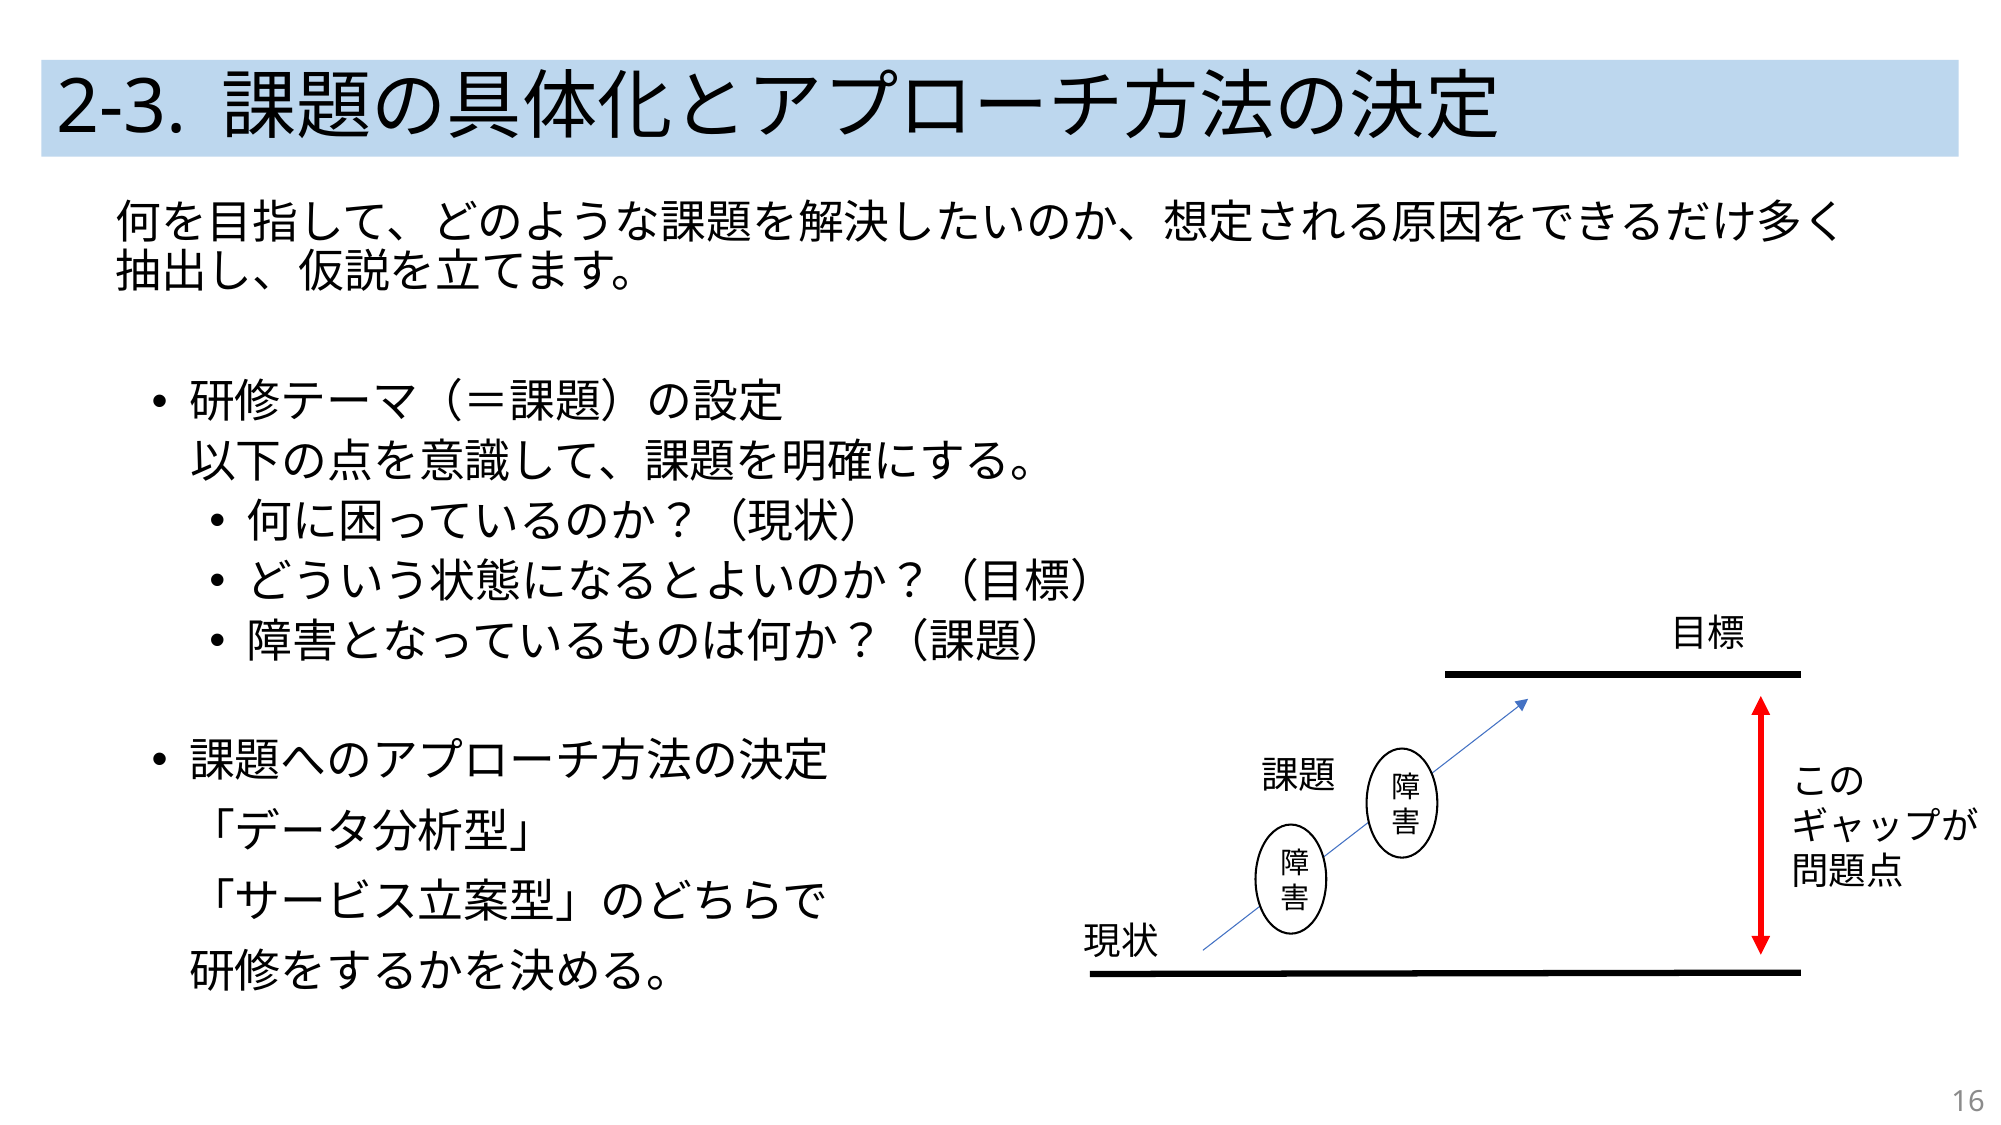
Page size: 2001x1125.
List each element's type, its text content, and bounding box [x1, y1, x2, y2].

text_box 現状 [1069, 909, 1174, 970]
text_box この ギャップが 問題点 [1776, 749, 1994, 900]
slide_number 16 [1550, 1071, 2000, 1125]
title 2-3. 課題の具体化とアプローチ方法の決定 [41, 59, 1959, 157]
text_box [1202, 698, 1529, 951]
list 何を目指して、どのような課題を解決したいのか、想定される原因をできるだけ多く抽出し、仮説を立てます。 研修テーマ（＝課題）の設定 以下の点を意識して、課題を明確にする。 何に困っているのか？（現状） どういう状態になるとよいのか？（目標） 障害となっているものは何か？（課題） 課題へのアプローチ方法の決定 「データ分析型」 「サービス立案型」のどちらで 研修をするかを決める。 [100, 191, 1900, 1107]
text_box 目標 [1655, 601, 1761, 662]
